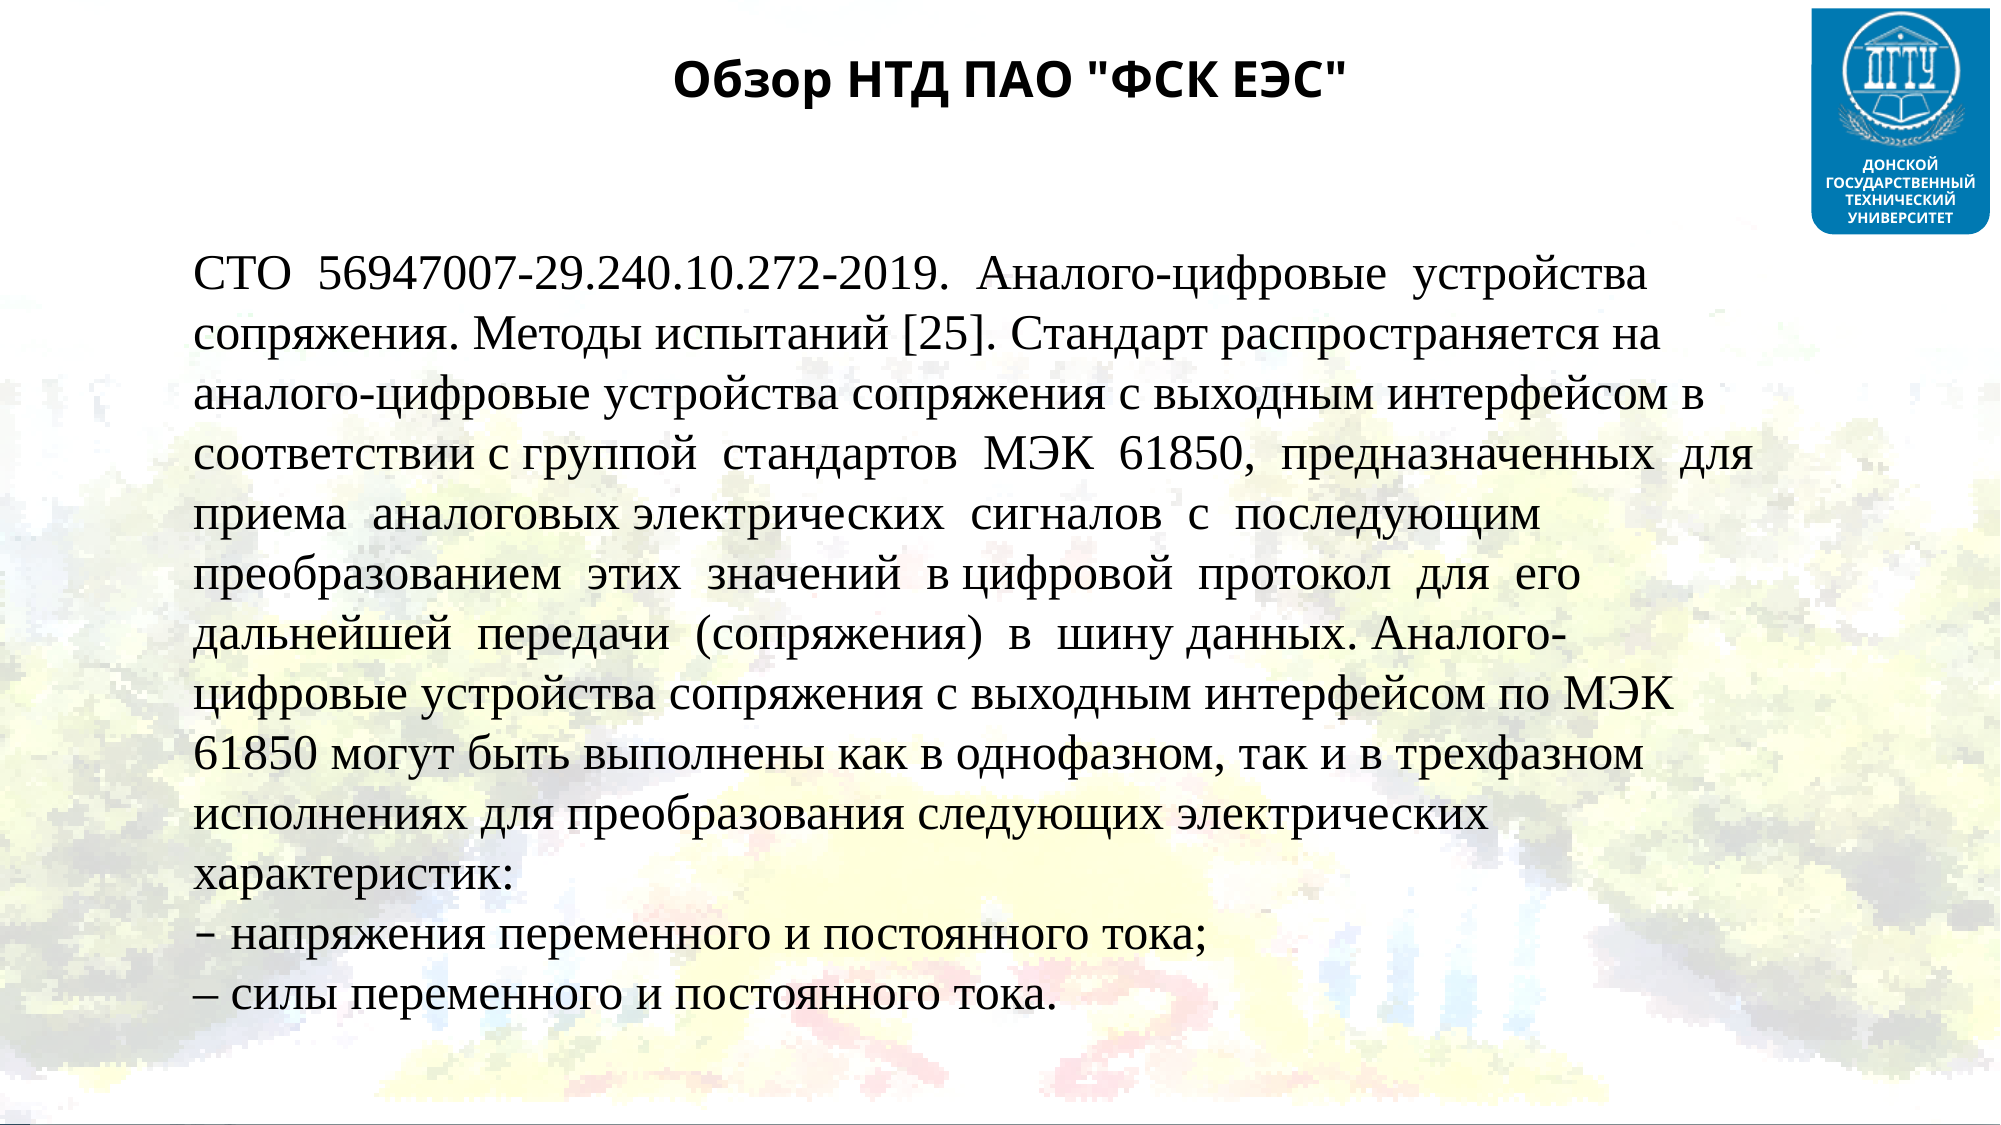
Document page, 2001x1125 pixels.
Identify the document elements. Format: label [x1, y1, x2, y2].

text_box [1801, 8, 2000, 236]
picture [0, 0, 2000, 1125]
